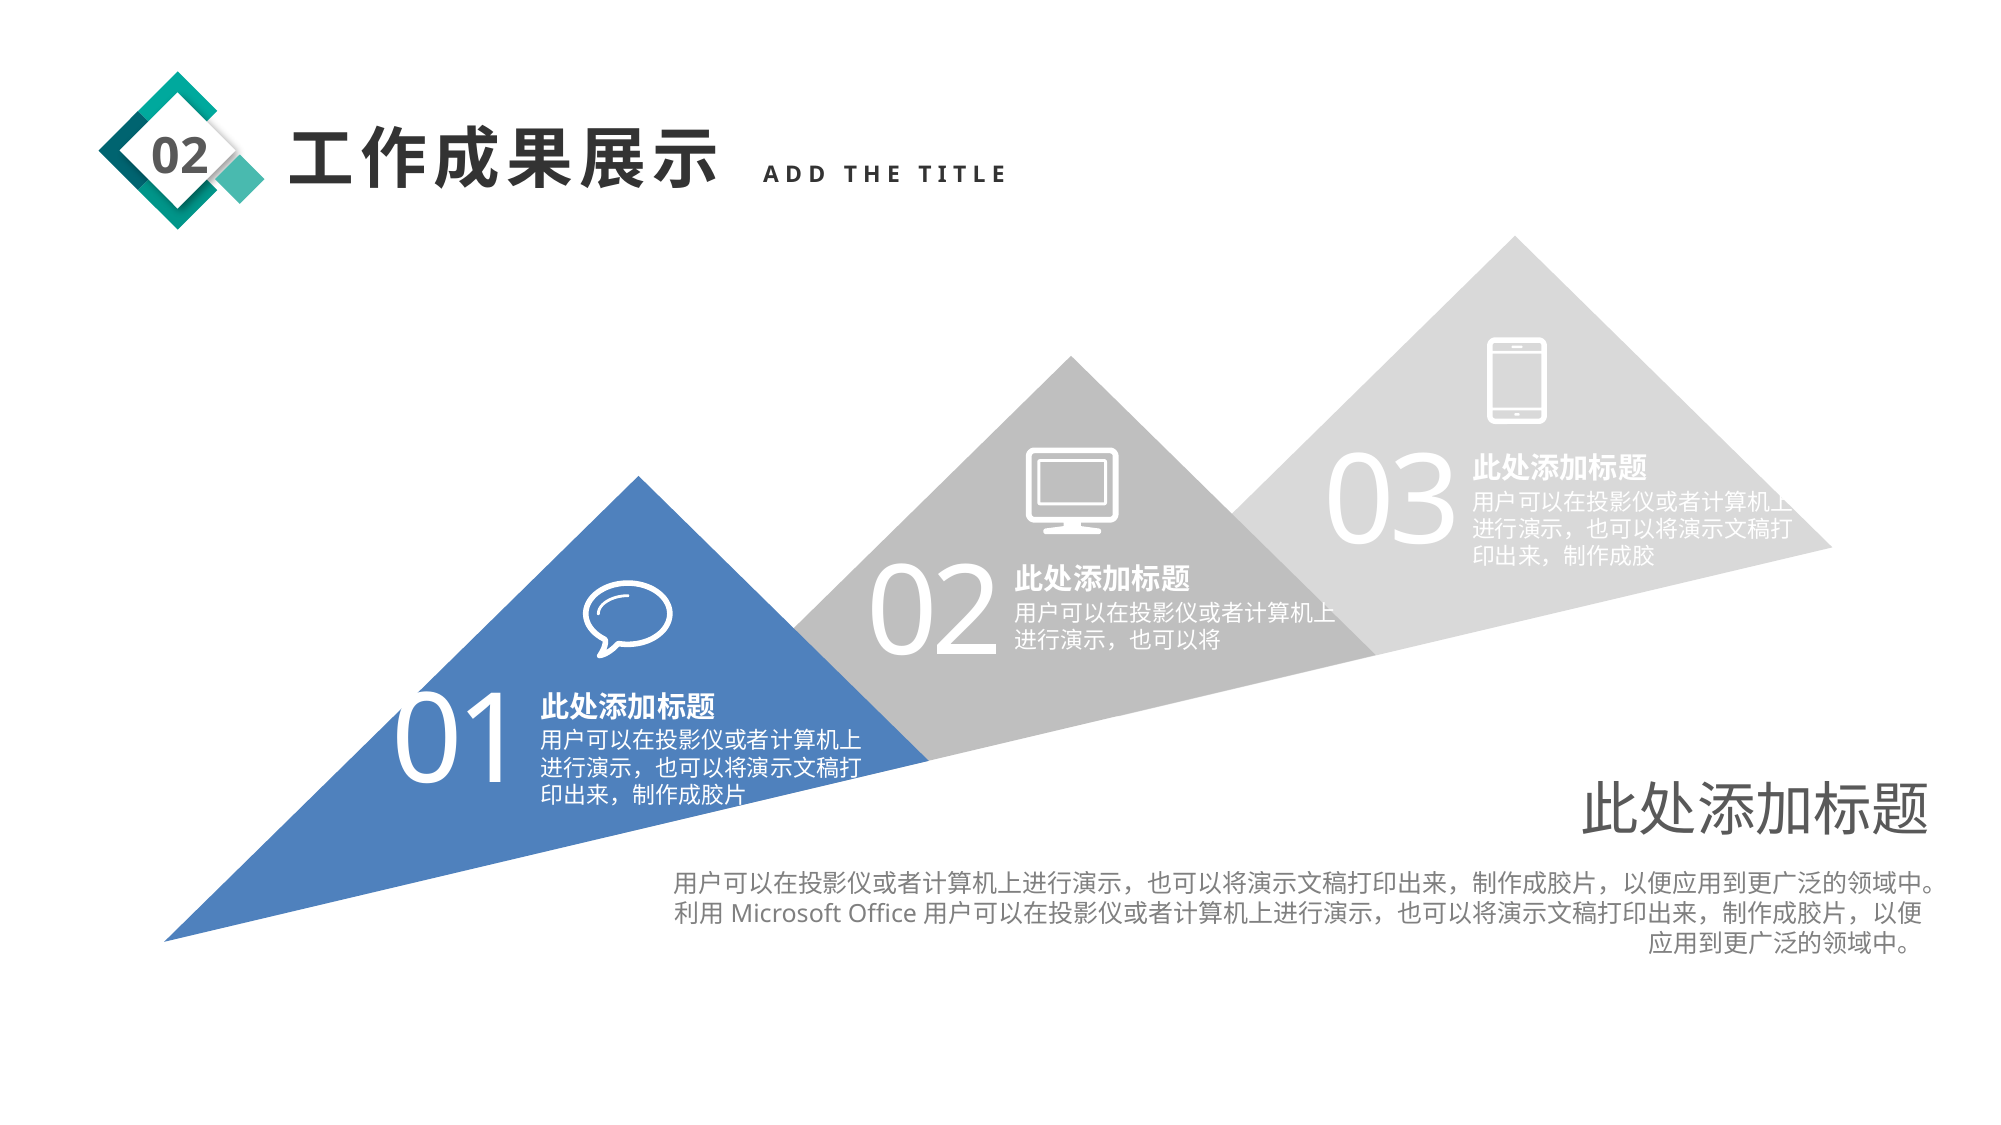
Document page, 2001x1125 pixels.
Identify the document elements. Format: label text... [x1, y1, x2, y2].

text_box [98, 71, 1050, 230]
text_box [164, 475, 929, 942]
text_box 用户可以在投影仪或者计算机上进行演示，也可以将演示文稿打印出来，制作成胶片，以便应用到更广泛的领域中。利用Microsoft Office用户可以在投影仪或者计算机上进行演示，也可以将演示文稿打印出来，制作成胶片，以便应用到更广泛的领域中。 [656, 860, 1938, 965]
text_box 此处添加标题 [934, 757, 1945, 865]
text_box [581, 355, 1376, 837]
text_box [1025, 235, 1833, 717]
